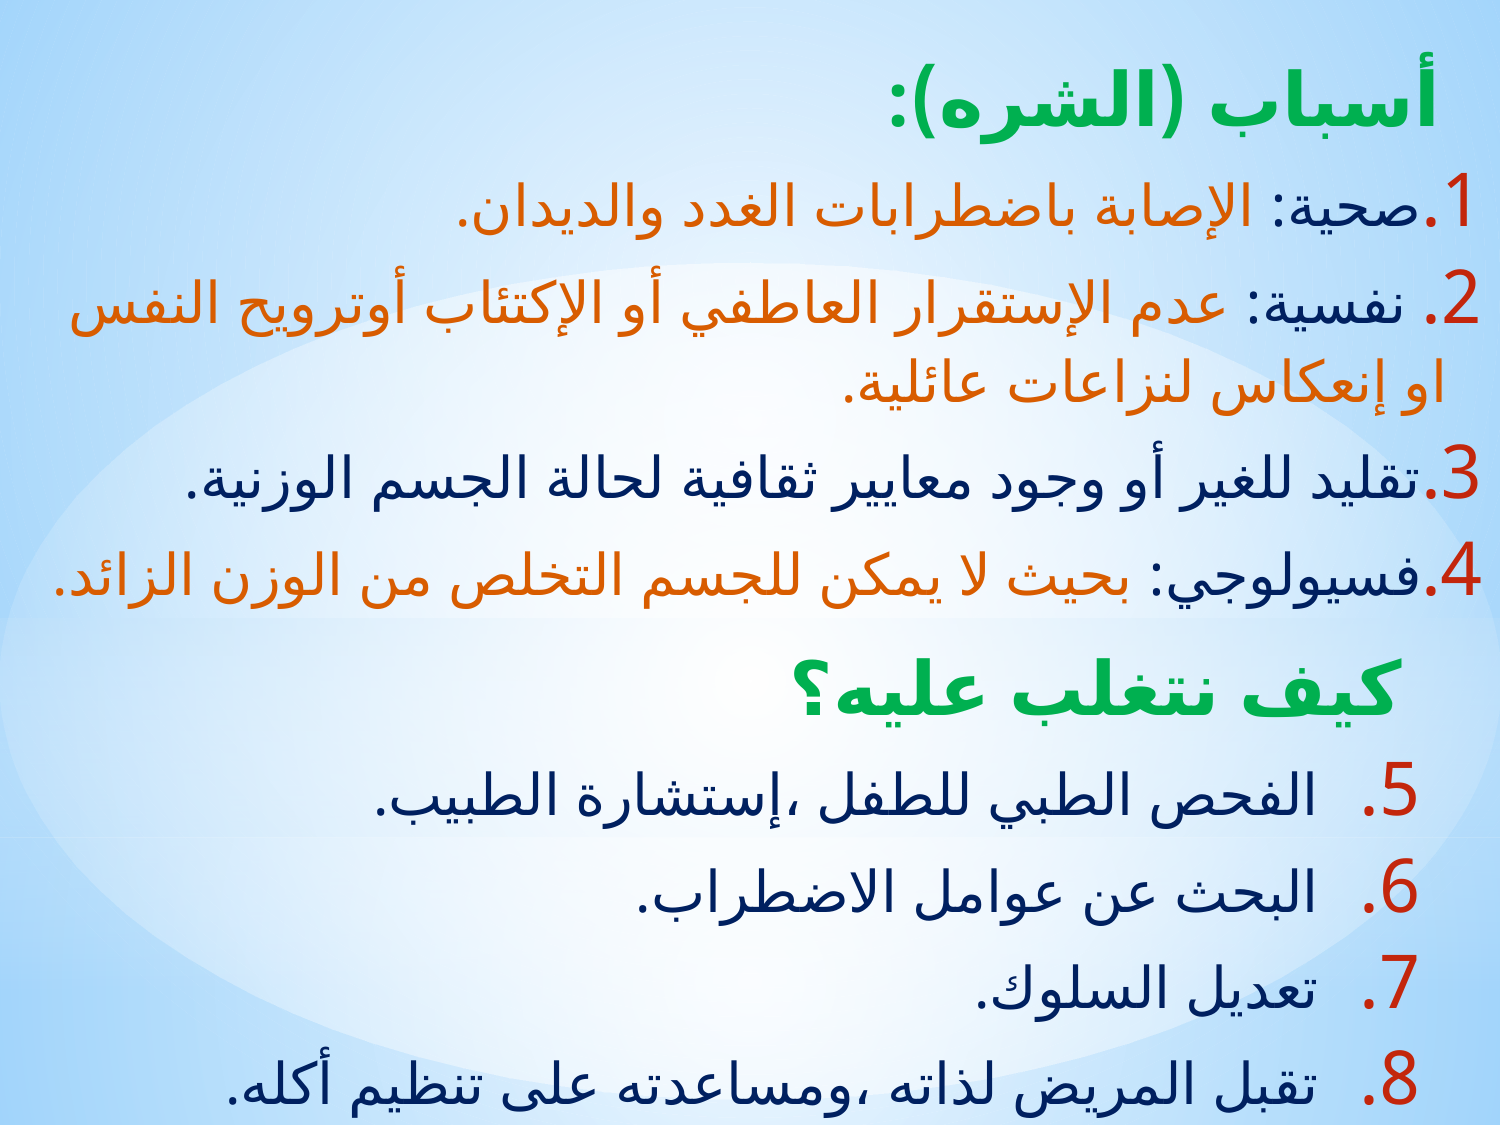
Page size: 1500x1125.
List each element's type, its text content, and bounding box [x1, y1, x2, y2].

list أسباب (الشره): صحية: الإصابة باضطرابات الغدد والديدان. نفسية: عدم الإستقرار العاطفي أو الإكتئاب أوترويح النفس او إنعكاس لنزاعات عائلية. تقليد للغير أو وجود معايير ثقافية لحالة الجسم الوزنية. فسيولوجي: بحيث لا يمكن للجسم التخلص من الوزن الزائد. كيف نتغلب عليه؟ الفحص الطبي للطفل ،إستشارة الطبيب. البحث عن عوامل الاضطراب. تعديل السلوك. تقبل المريض لذاته ،ومساعدته على تنظيم أكله. [0, 30, 1500, 1125]
